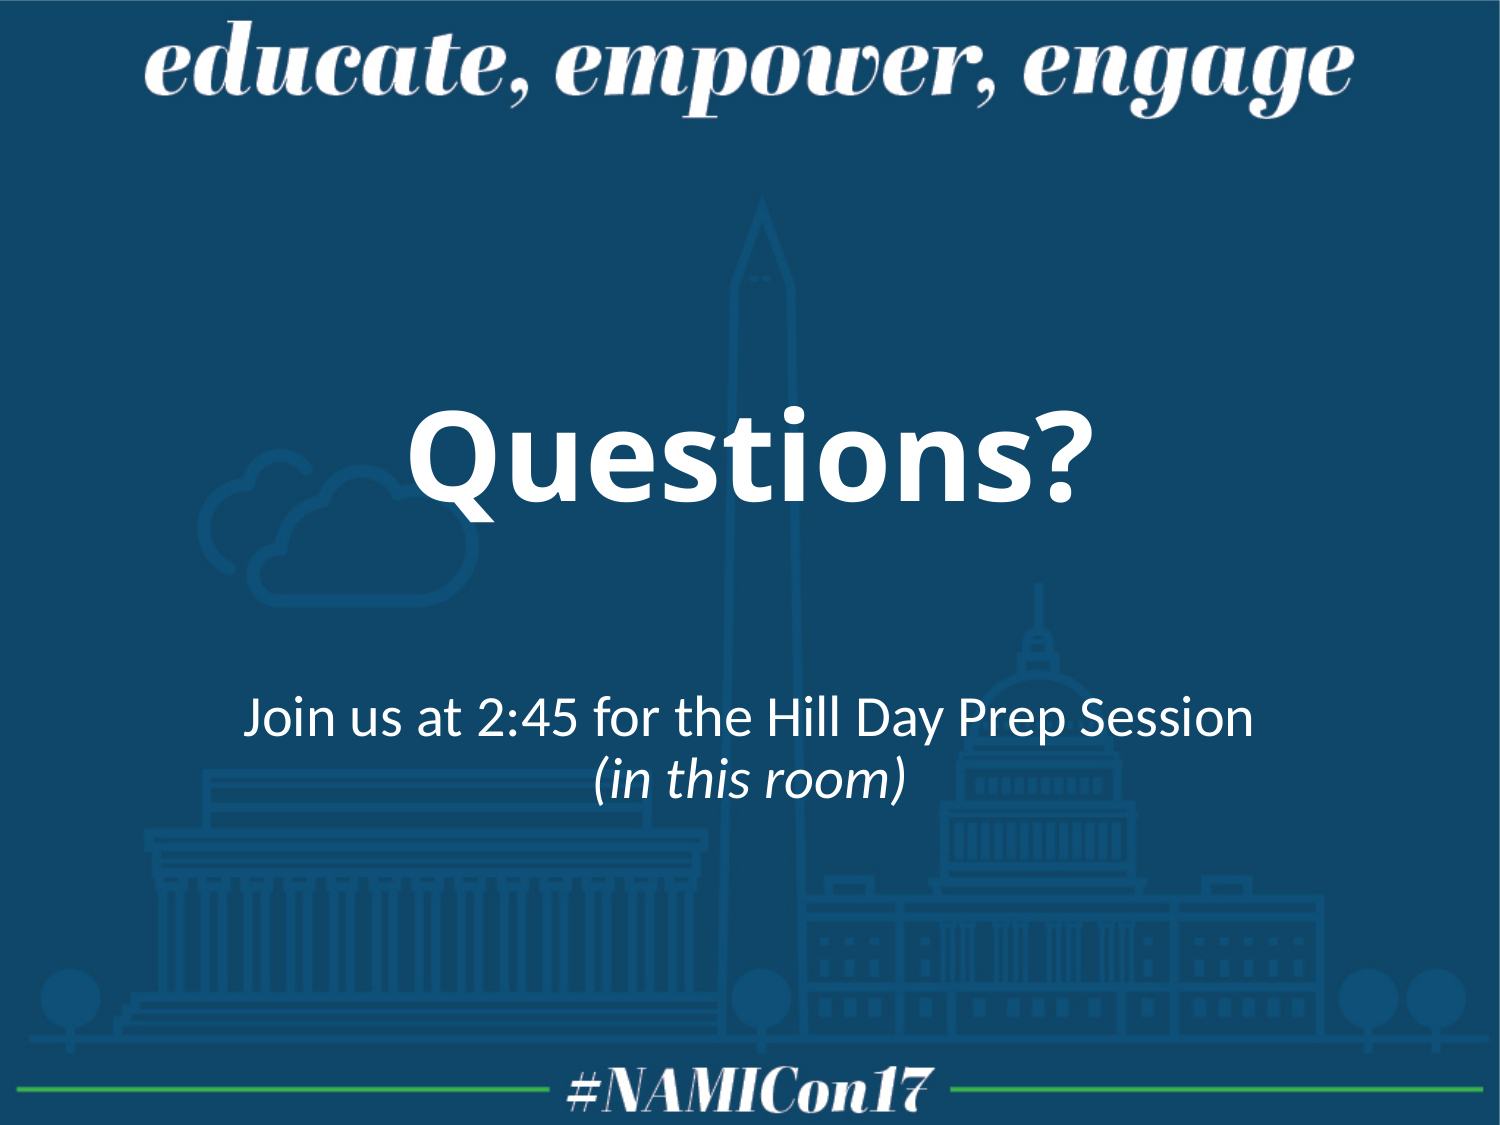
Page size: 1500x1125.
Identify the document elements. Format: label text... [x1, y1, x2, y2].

subtitle Join us at 2:45 for the Hill Day Prep Session (in this room) [187, 678, 1313, 950]
title Questions? [112, 184, 1388, 536]
picture [0, 0, 1500, 1125]
